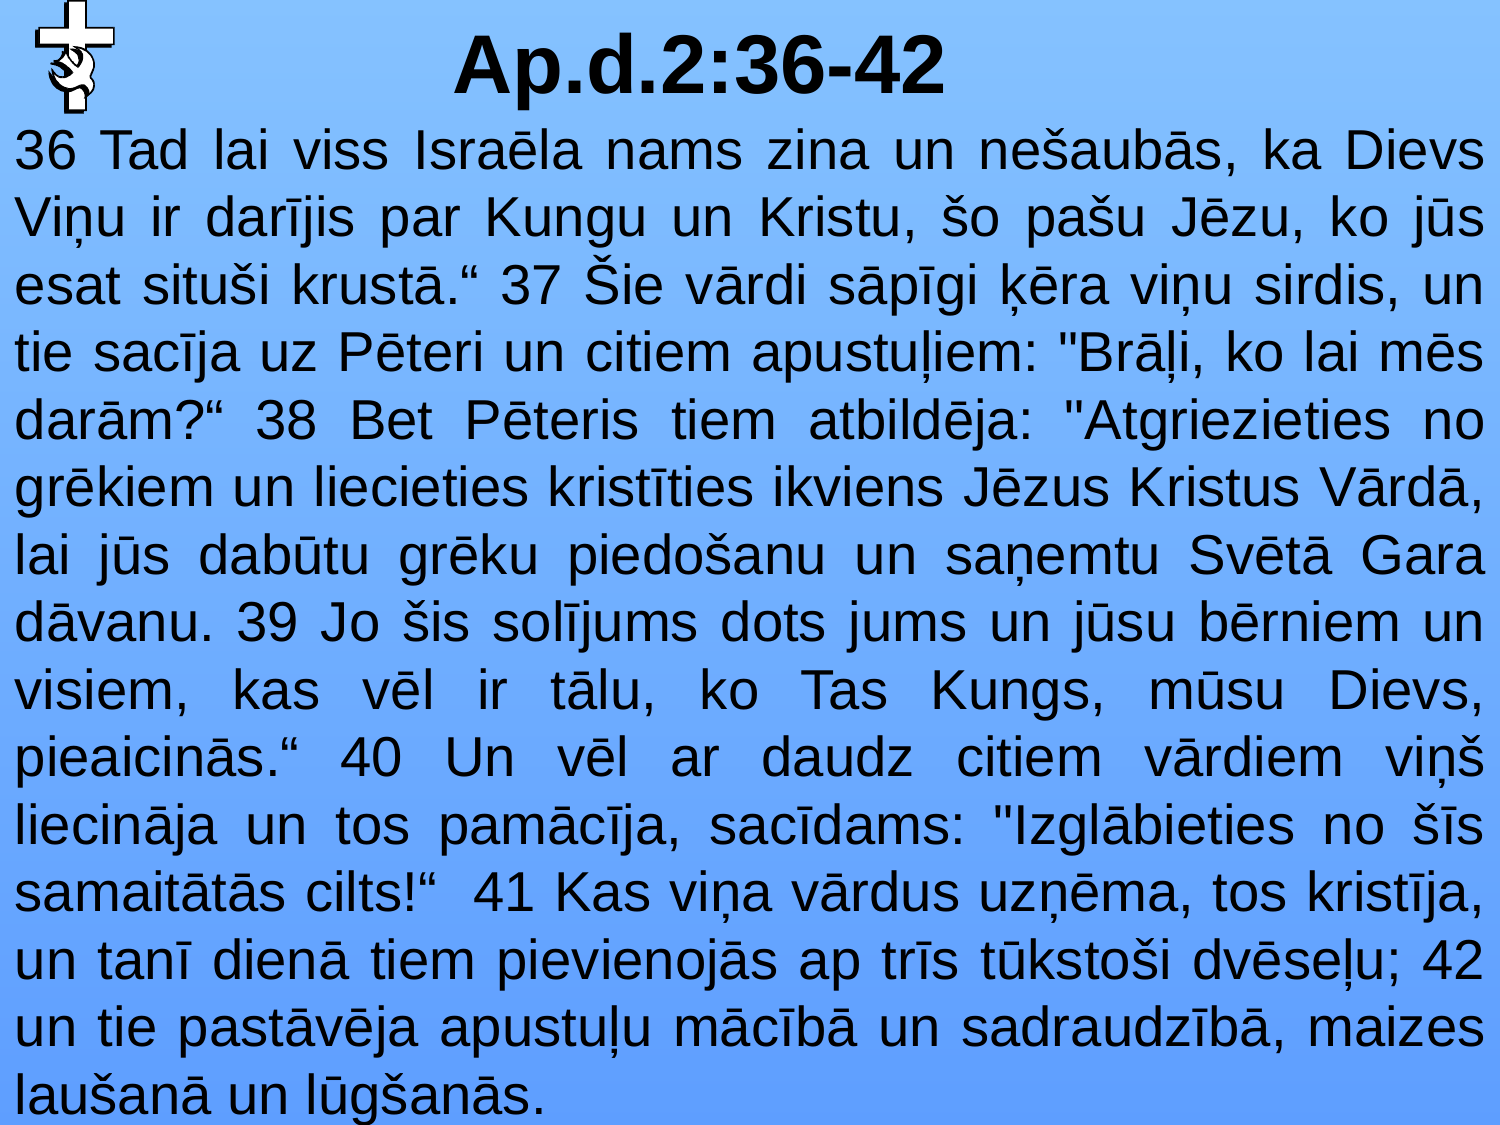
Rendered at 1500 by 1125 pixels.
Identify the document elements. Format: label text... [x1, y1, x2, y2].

text_box 36 Tad lai viss Israēla nams zina un nešaubās, ka Dievs Viņu ir darījis par Kungu un Kristu, šo pašu Jēzu, ko jūs esat situši krustā.“ 37 Šie vārdi sāpīgi ķēra viņu sirdis, un tie sacīja uz Pēteri un citiem apustuļiem: "Brāļi, ko lai mēs darām?“ 38 Bet Pēteris tiem atbildēja: "Atgriezieties no grēkiem un liecieties kristīties ikviens Jēzus Kristus Vārdā, lai jūs dabūtu grēku piedošanu un saņemtu Svētā Gara dāvanu. 39 Jo šis solījums dots jums un jūsu bērniem un visiem, kas vēl ir tālu, ko Tas Kungs, mūsu Dievs, pieaicinās.“ 40 Un vēl ar daudz citiem vārdiem viņš liecināja un tos pamācīja, sacīdams: "Izglābieties no šīs samaitātās cilts!“ 41 Kas viņa vārdus uzņēma, tos kristīja, un tanī dienā tiem pievienojās ap trīs tūkstoši dvēseļu; 42 un tie pastāvēja apustuļu mācībā un sadraudzībā, maizes laušanā un lūgšanās. [0, 105, 1500, 1125]
picture [34, 0, 116, 114]
title Ap.d.2:36-42 [29, 0, 1371, 132]
